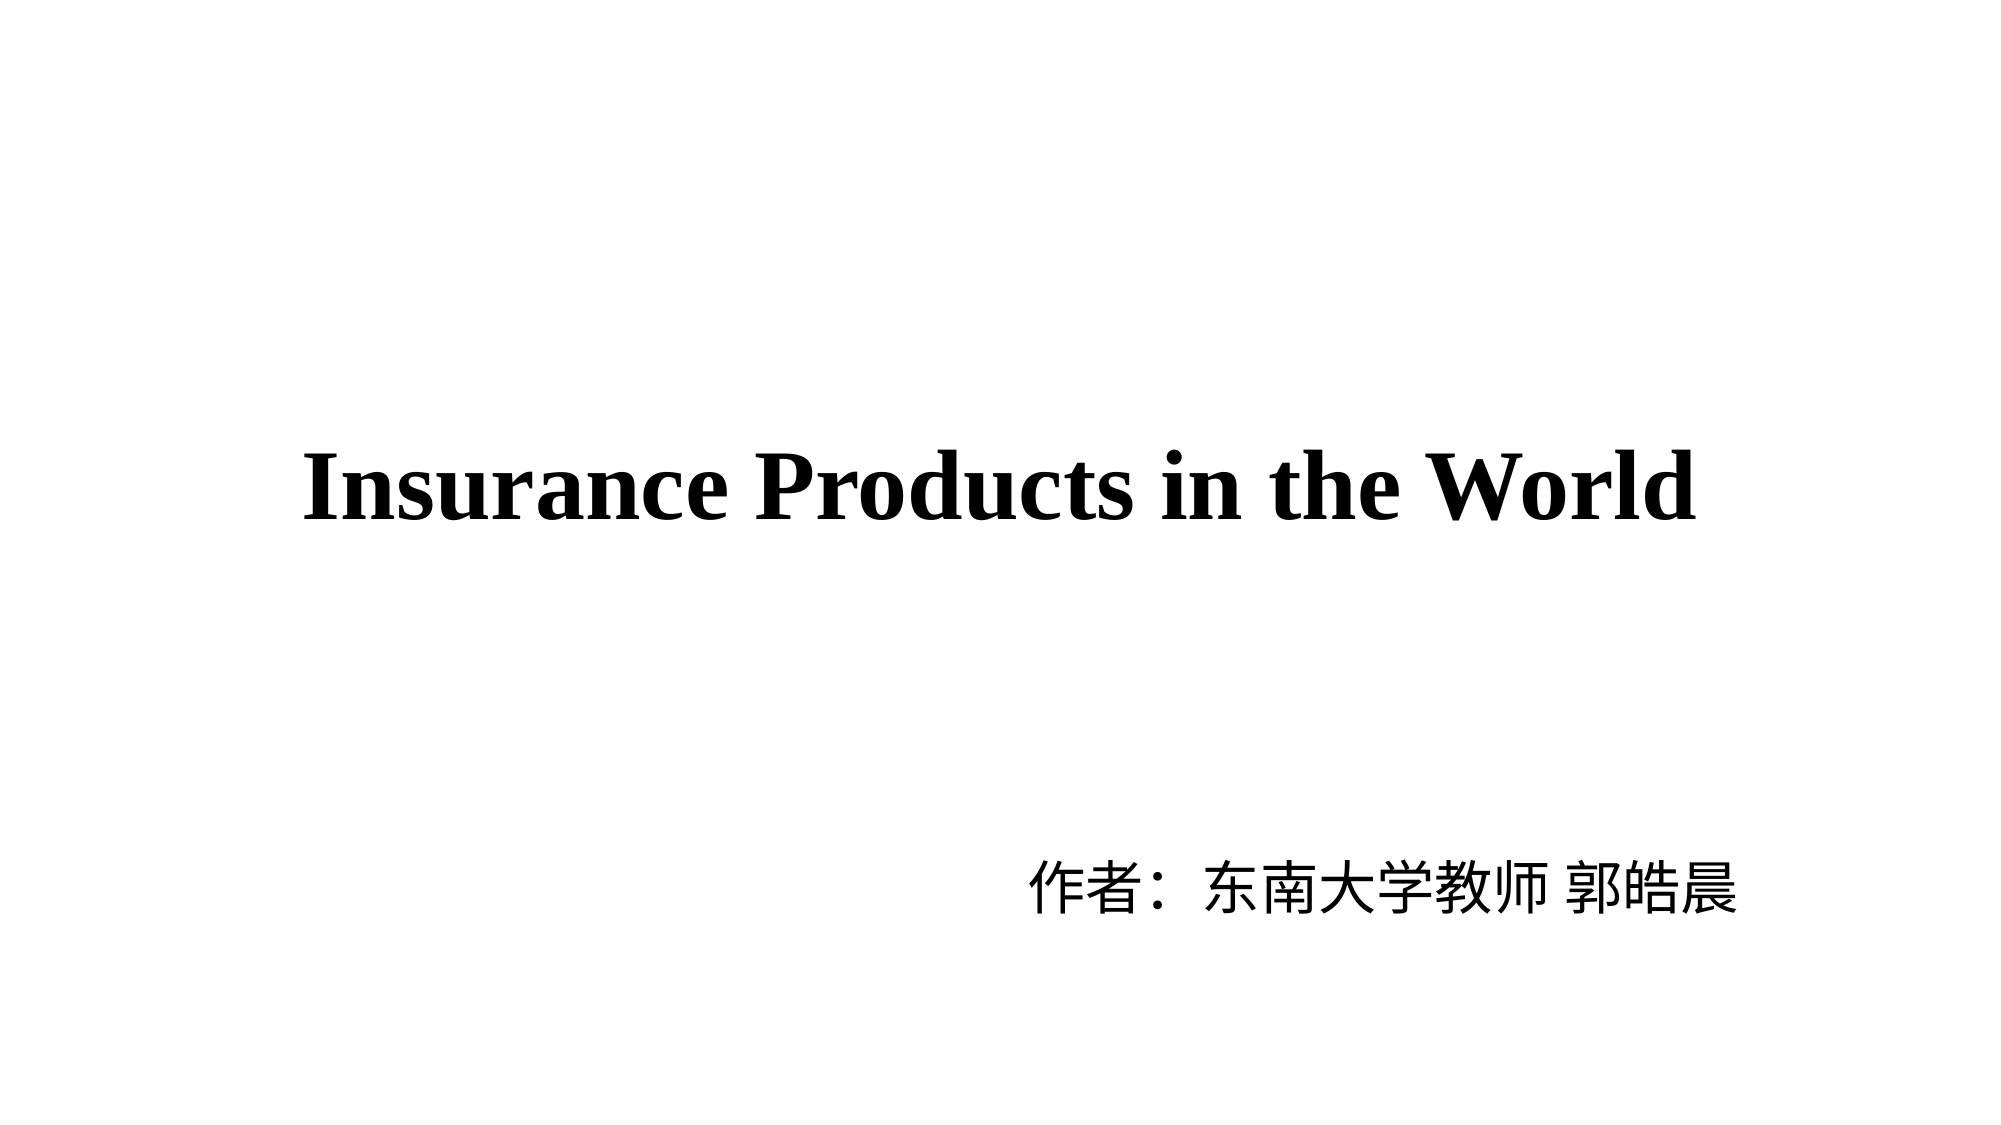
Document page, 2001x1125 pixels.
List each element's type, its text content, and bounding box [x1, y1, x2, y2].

text_box 作者：东南大学教师 郭皓晨 [1012, 843, 1755, 929]
title Insurance Products in the World [150, 226, 1850, 549]
